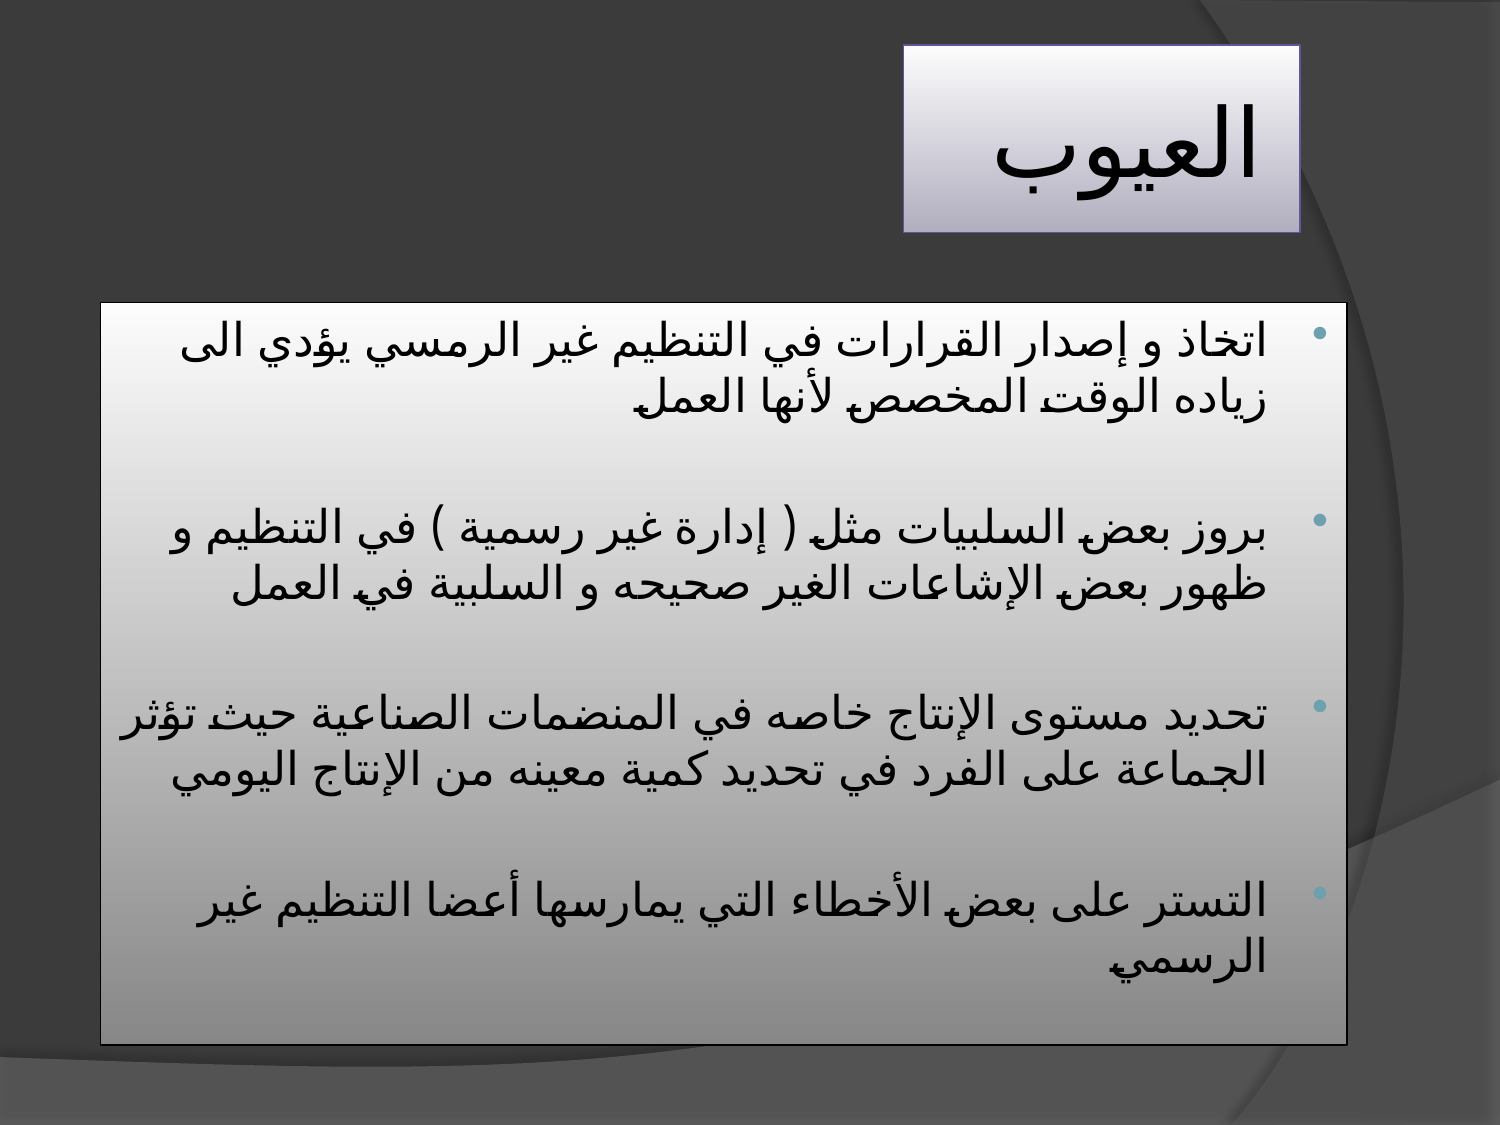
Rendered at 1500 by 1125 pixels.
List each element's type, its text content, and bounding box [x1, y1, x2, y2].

title العيوب [903, 44, 1301, 233]
list اتخاذ و إصدار القرارات في التنظيم غير الرمسي يؤدي الى زياده الوقت المخصص لأنها العمل بروز بعض السلبيات مثل ( إدارة غير رسمية ) في التنظيم و ظهور بعض الإشاعات الغير صحيحه و السلبية في العمل تحديد مستوى الإنتاج خاصه في المنضمات الصناعية حيث تؤثر الجماعة على الفرد في تحديد كمية معينه من الإنتاج اليومي التستر على بعض الأخطاء التي يمارسها أعضا التنظيم غير الرسمي [100, 302, 1348, 1046]
